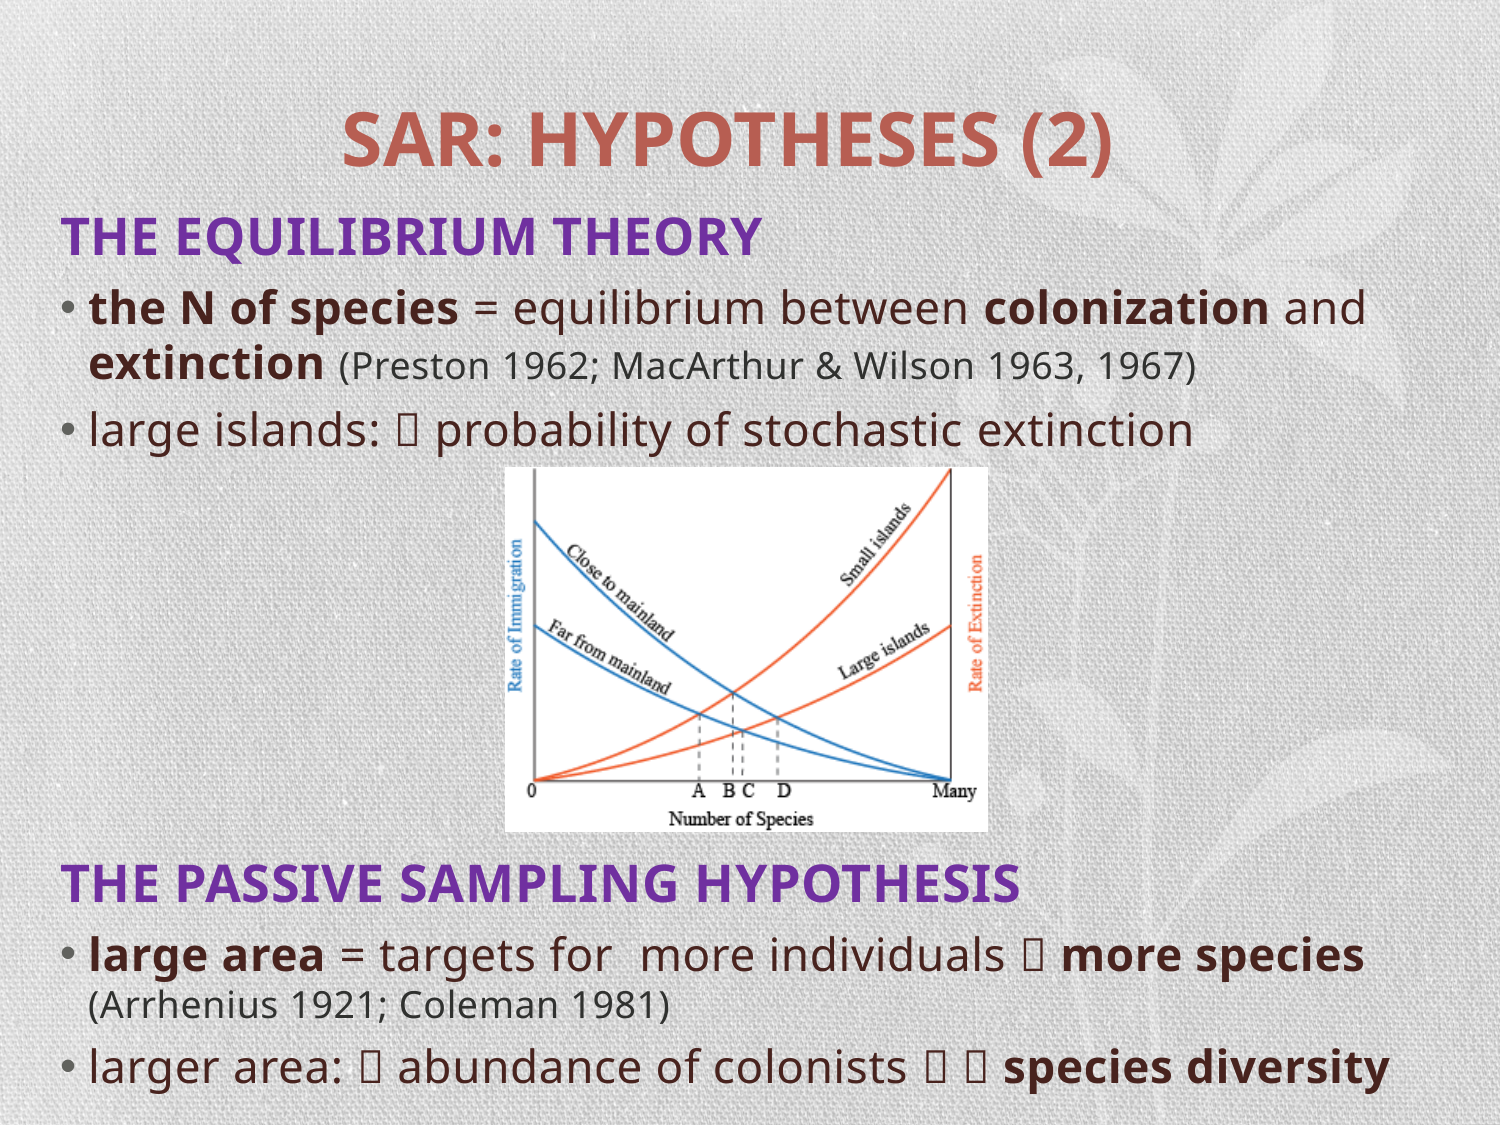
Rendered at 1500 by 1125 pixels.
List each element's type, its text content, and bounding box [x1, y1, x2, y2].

list The equilibrium theory the N of species = equilibrium between colonization and extinction (Preston 1962; MacArthur & Wilson 1963, 1967) large islands:  probability of stochastic extinction The passive sampling hypothesis large area = targets for more individuals  more species (Arrhenius 1921; Coleman 1981) larger area:  abundance of colonists   species diversity [45, 196, 1455, 1125]
picture [505, 467, 988, 833]
title SAR: hypotheses (2) [2, 42, 1455, 189]
